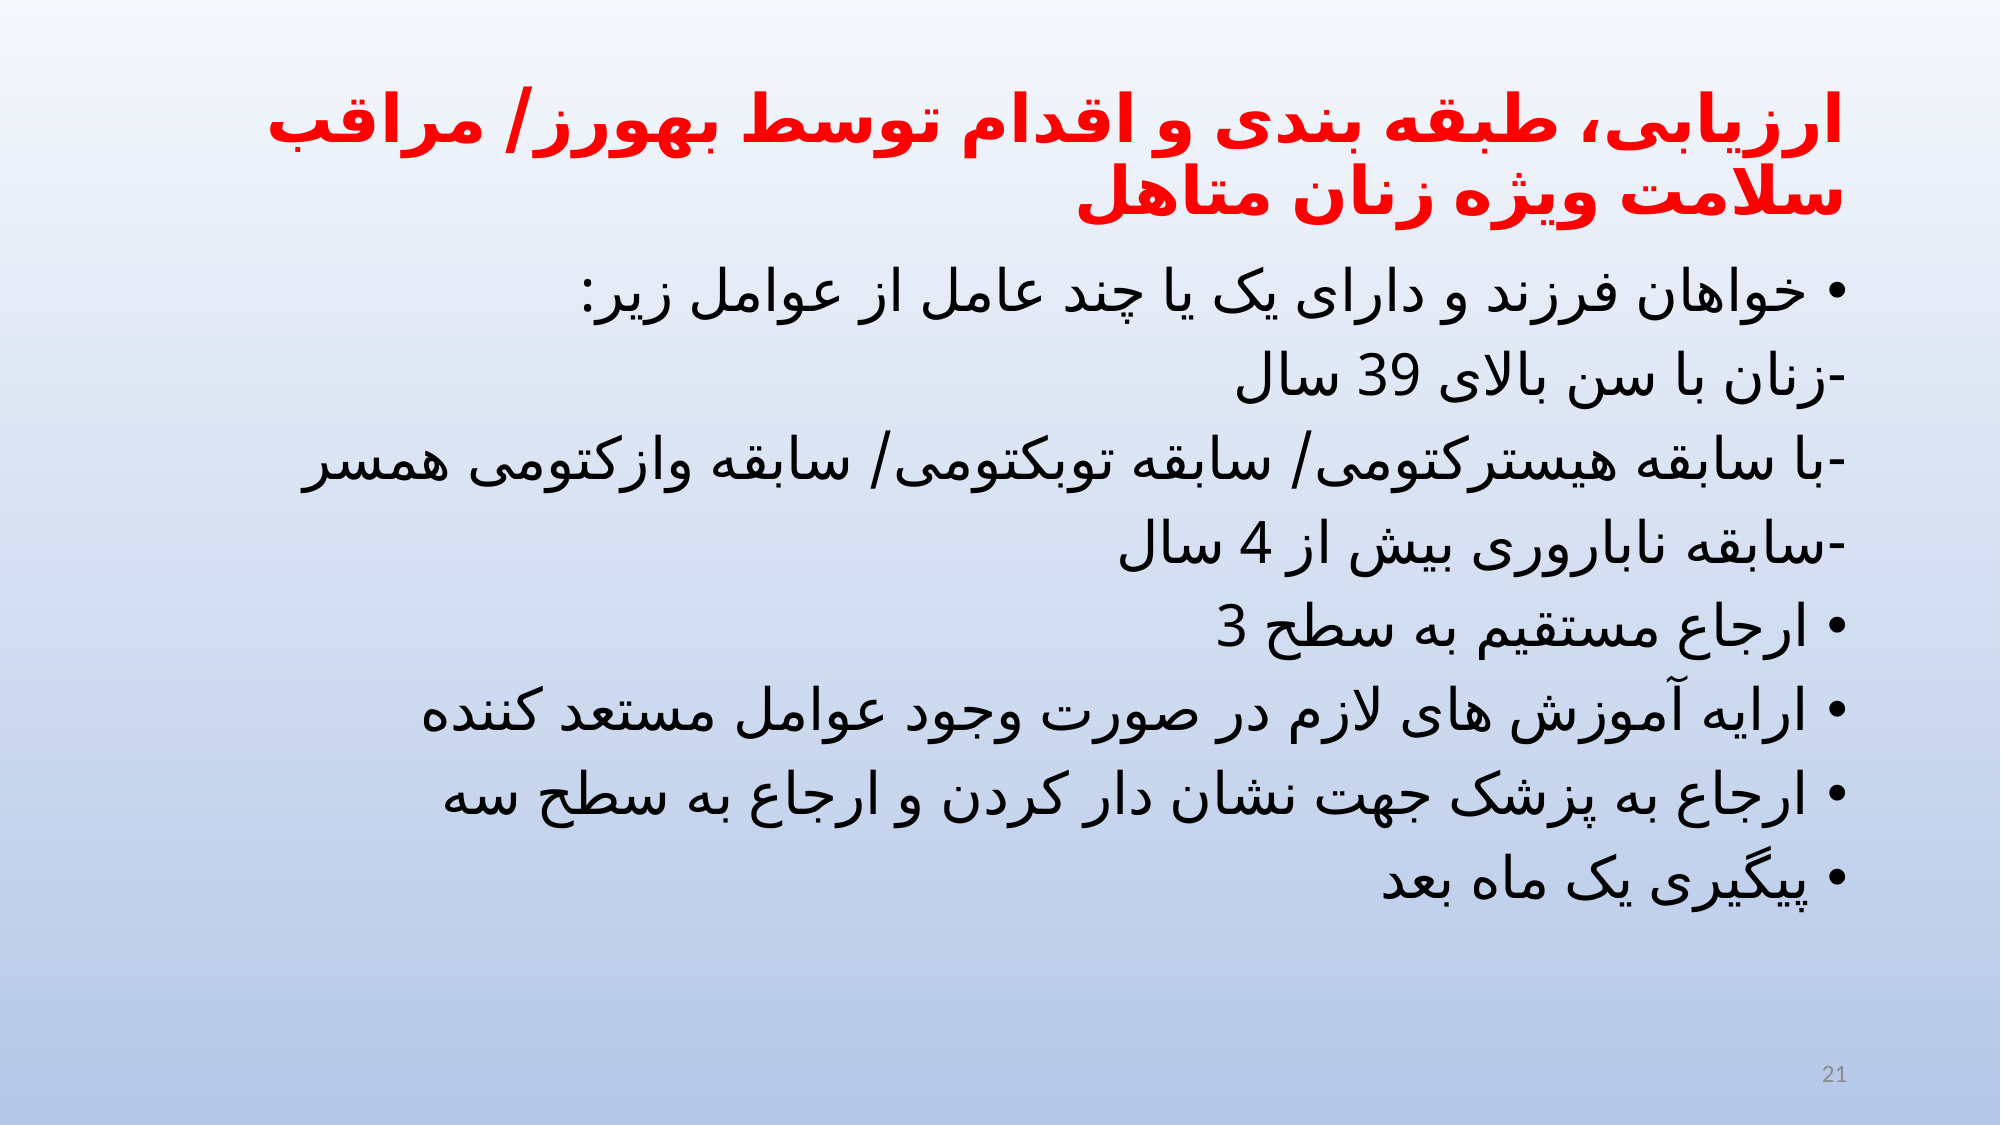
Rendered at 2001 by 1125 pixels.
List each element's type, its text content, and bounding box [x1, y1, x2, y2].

slide_number 21 [1412, 1042, 1863, 1103]
title ارزیابی، طبقه بندی و اقدام توسط بهورز/ مراقب سلامت ویژه زنان متاهل [137, 59, 1863, 253]
list خواهان فرزند و دارای یک یا چند عامل از عوامل زیر: -زنان با سن بالای 39 سال -با سابقه هیسترکتومی/ سابقه توبکتومی/ سابقه وازکتومی همسر -سابقه ناباروری بیش از 4 سال ارجاع مستقیم به سطح 3 ارایه آموزش های لازم در صورت وجود عوامل مستعد کننده ارجاع به پزشک جهت نشان دار کردن و ارجاع به سطح سه پیگیری یک ماه بعد [137, 253, 1863, 1014]
